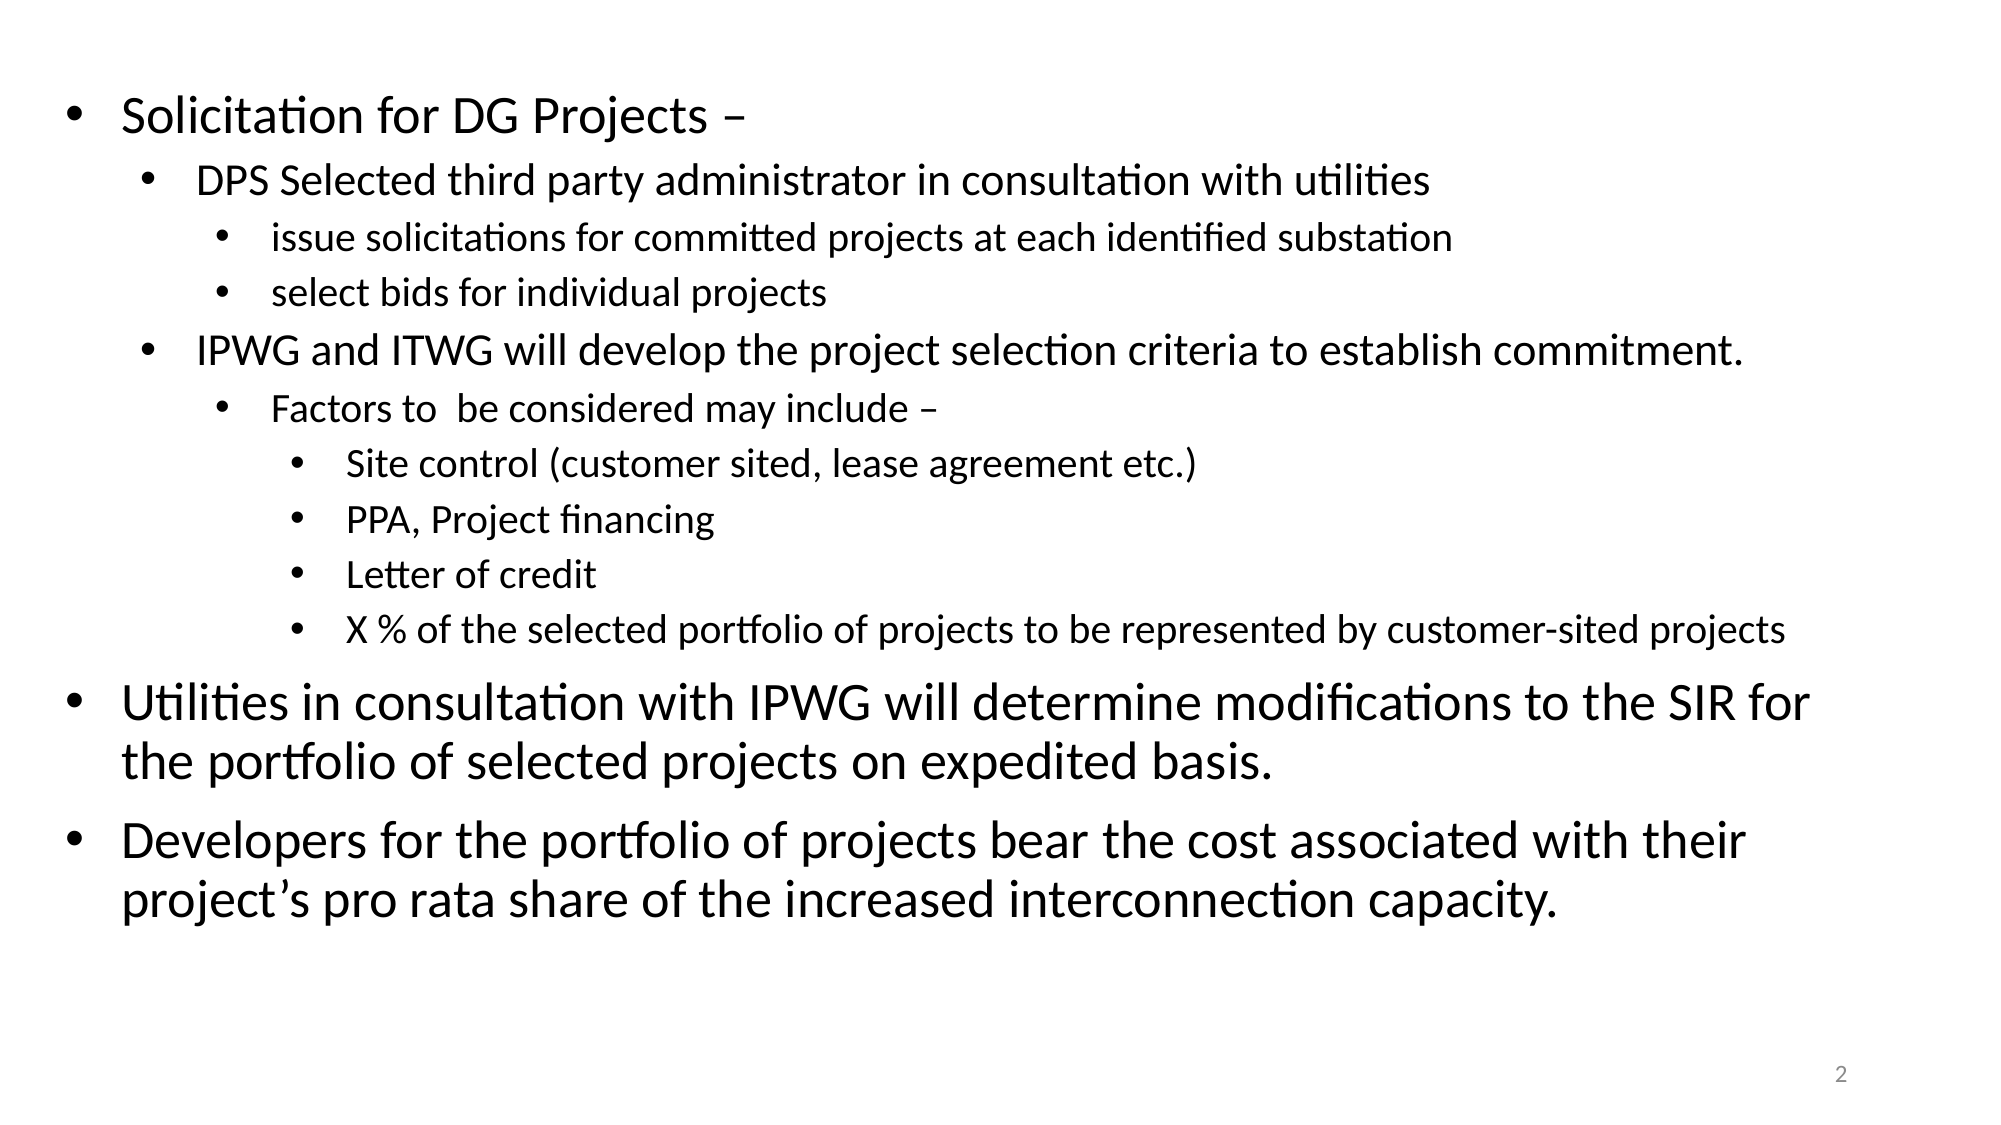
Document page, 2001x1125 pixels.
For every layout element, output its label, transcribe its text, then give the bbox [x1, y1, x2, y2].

slide_number 2 [1412, 1042, 1863, 1103]
subtitle Solicitation for DG Projects – DPS Selected third party administrator in consultation with utilities issue solicitations for committed projects at each identified substation select bids for individual projects IPWG and ITWG will develop the project selection criteria to establish commitment. Factors to be considered may include – Site control (customer sited, lease agreement etc.) PPA, Project financing Letter of credit X % of the selected portfolio of projects to be represented by customer-sited projects Utilities in consultation with IPWG will determine modifications to the SIR for the portfolio of selected projects on expedited basis. Developers for the portfolio of projects bear the cost associated with their project’s pro rata share of the increased interconnection capacity. [50, 79, 1850, 1040]
